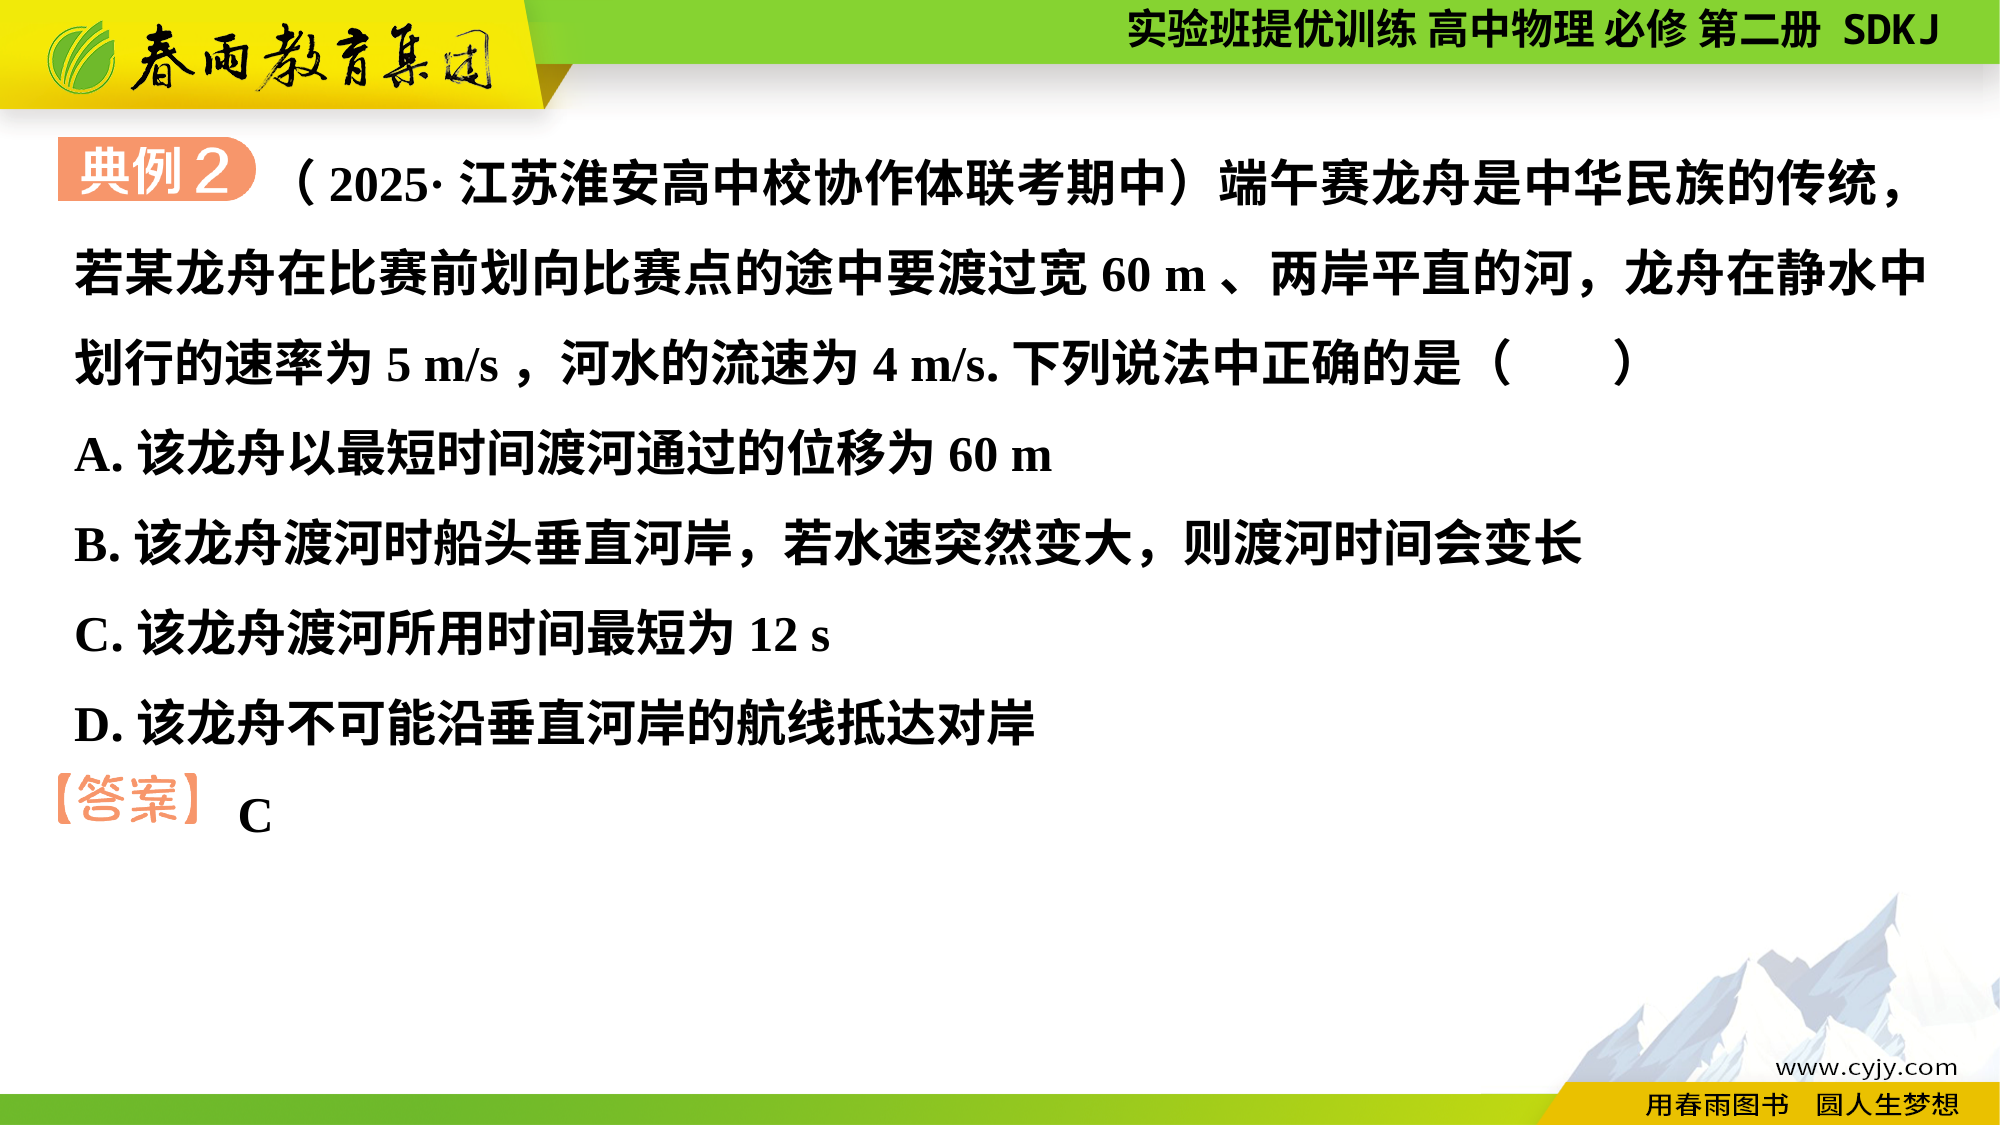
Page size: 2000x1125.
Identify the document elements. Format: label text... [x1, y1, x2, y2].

text_box C [222, 745, 289, 851]
picture [0, 0, 2000, 1125]
list （2025·江苏淮安高中校协作体联考期中）端午赛龙舟是中华民族的传统，若某龙舟在比赛前划向比赛点的途中要渡过宽60 m、两岸平直的河，龙舟在静水中划行的速率为5 m/s，河水的流速为4 m/s.下列说法中正确的是（ ） A.该龙舟以最短时间渡河通过的位移为60 m B.该龙舟渡河时船头垂直河岸，若水速突然变大，则渡河时间会变长 C.该龙舟渡河所用时间最短为12 s D.该龙舟不可能沿垂直河岸的航线抵达对岸 [59, 113, 1944, 765]
